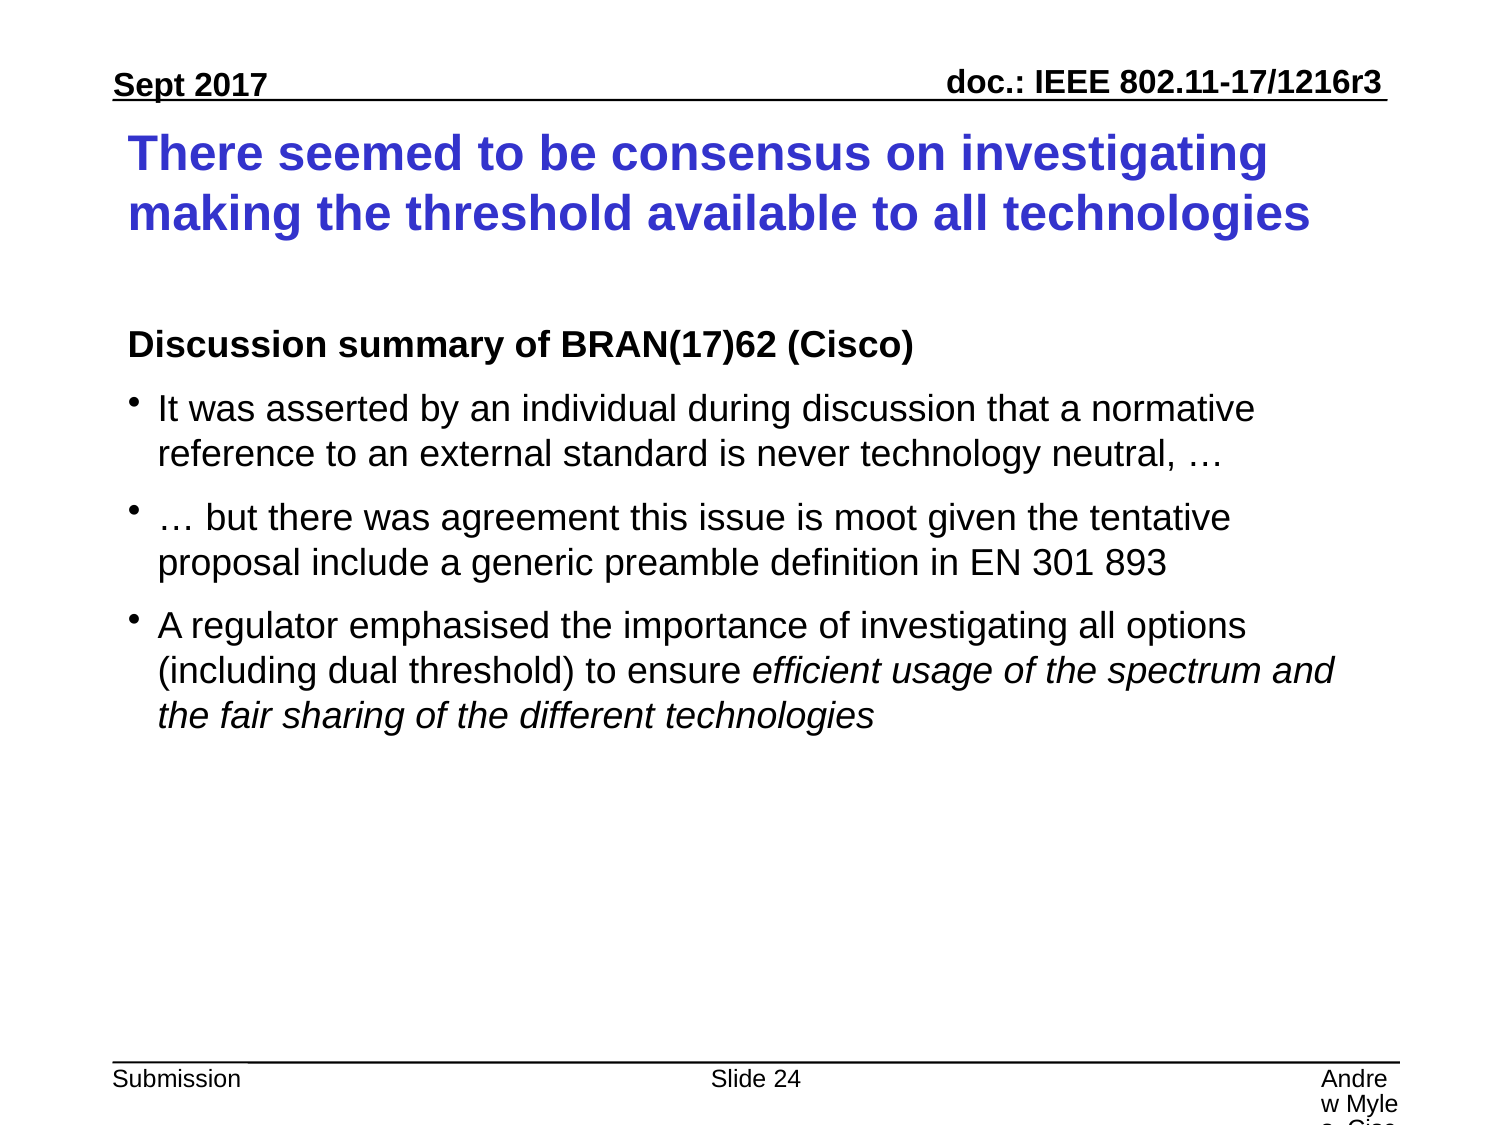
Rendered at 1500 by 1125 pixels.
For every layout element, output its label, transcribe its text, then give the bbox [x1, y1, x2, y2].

slide_number Slide 24 [709, 1061, 803, 1093]
title There seemed to be consensus on investigating making the threshold available to all technologies [112, 112, 1388, 288]
list Discussion summary of BRAN(17)62 (Cisco) It was asserted by an individual during discussion that a normative reference to an external standard is never technology neutral, … … but there was agreement this issue is moot given the tentative proposal include a generic preamble definition in EN 301 893 A regulator emphasised the importance of investigating all options (including dual threshold) to ensure efficient usage of the spectrum and the fair sharing of the different technologies [112, 312, 1388, 988]
footer Andrew Myles, Cisco [1320, 1061, 1402, 1093]
